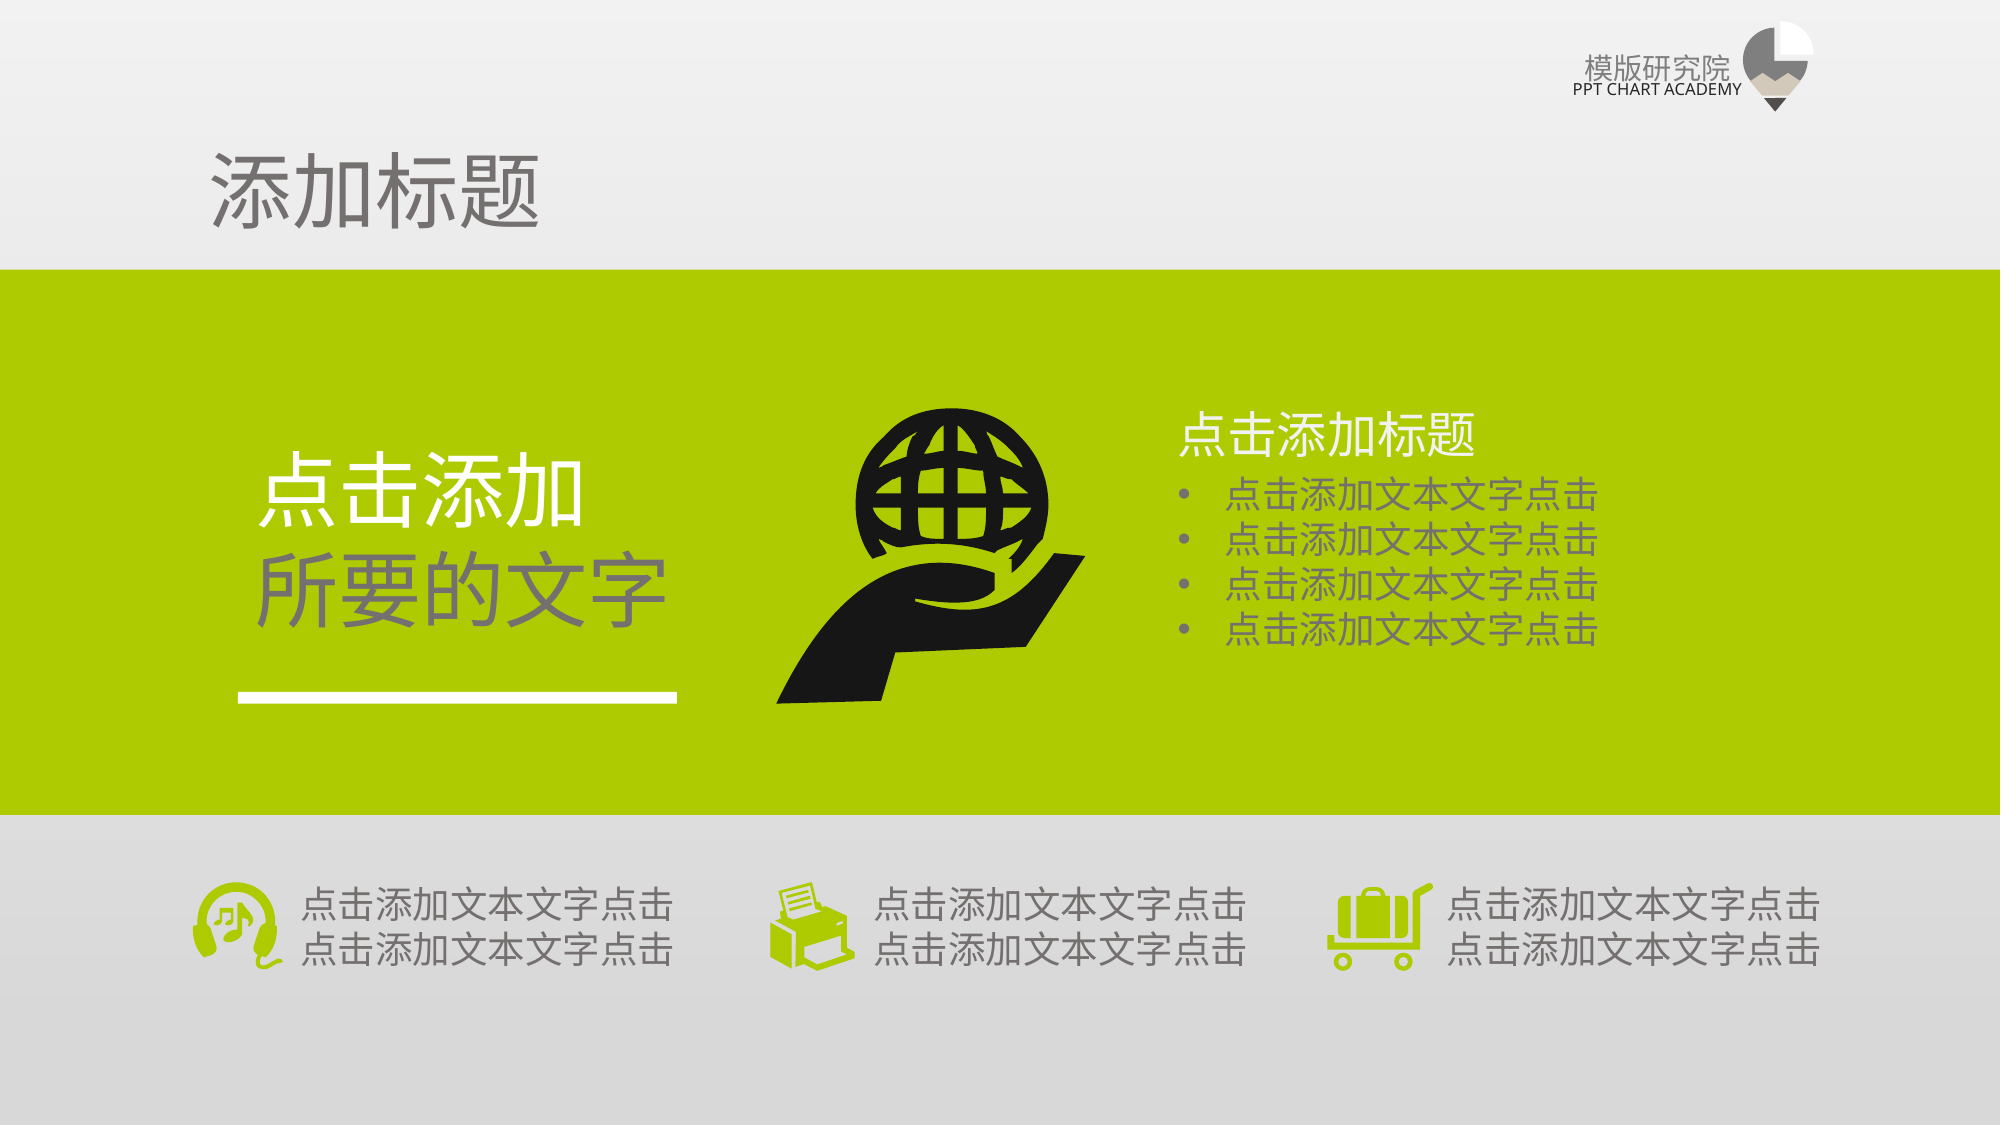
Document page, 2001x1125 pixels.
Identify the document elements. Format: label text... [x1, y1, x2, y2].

text_box 点击添加文本文字点击 点击添加文本文字点击 [858, 873, 1264, 979]
text_box [775, 882, 855, 971]
text_box [776, 553, 1086, 704]
text_box [770, 922, 792, 969]
text_box 点击添加文本文字点击 点击添加文本文字点击 [285, 873, 690, 979]
text_box [0, 269, 2000, 815]
text_box 点击添加标题 [1162, 395, 1493, 463]
text_box 添加标题 [194, 131, 557, 246]
text_box [1327, 883, 1434, 950]
text_box 点击添加文本文字点击 点击添加文本文字点击 [1431, 873, 1837, 979]
text_box [237, 691, 677, 704]
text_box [1742, 4, 1814, 112]
text_box [1333, 952, 1353, 971]
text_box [1568, 42, 1737, 100]
text_box [192, 882, 284, 970]
text_box 点击添加文本文字点击 点击添加文本文字点击 点击添加文本文字点击 点击添加文本文字点击 [1162, 463, 1615, 659]
text_box [855, 408, 1049, 574]
text_box 点击添加 所要的文字 [240, 430, 687, 646]
text_box [1394, 952, 1413, 971]
